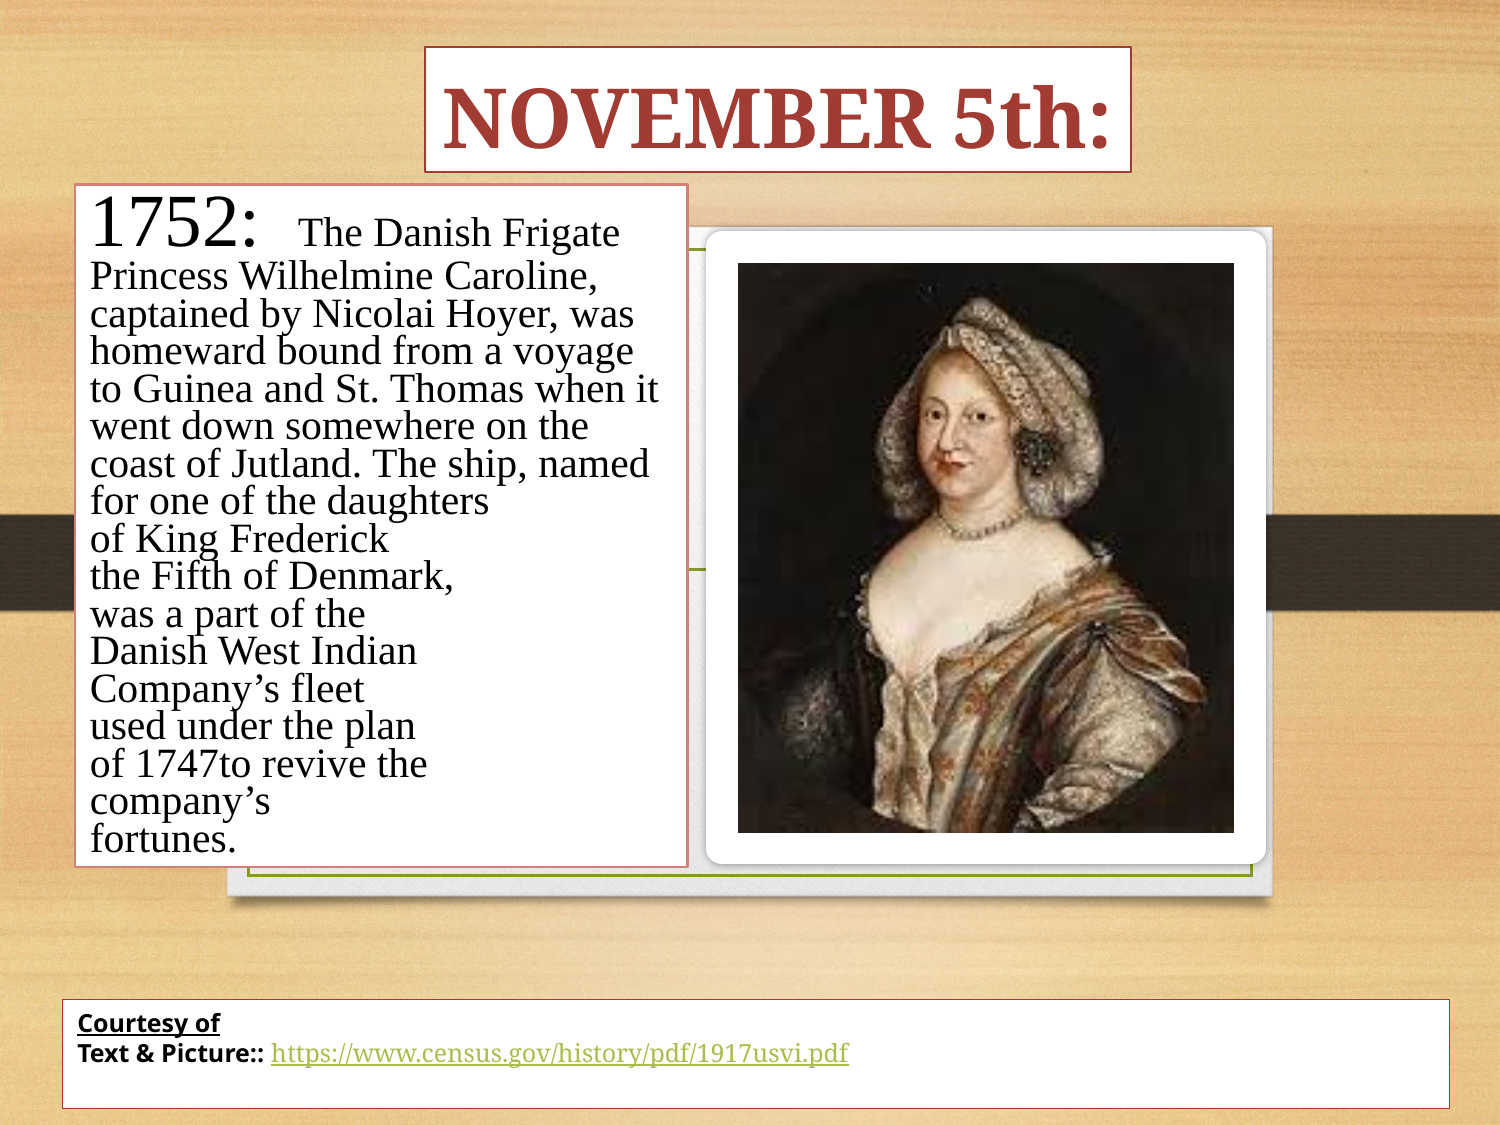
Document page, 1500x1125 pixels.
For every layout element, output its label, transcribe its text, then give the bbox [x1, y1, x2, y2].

text_box Courtesy of Text & Picture:: https://www.census.gov/history/pdf/1917usvi.pdf [62, 999, 1450, 1109]
picture [0, 0, 1500, 1125]
text_box 1752: The Danish Frigate Princess Wilhelmine Caroline, captained by Nicolai Hoyer, was homeward bound from a voyage to Guinea and St. Thomas when it went down somewhere on the coast of Jutland. The ship, named for one of the daughters of King Frederick the Fifth of Denmark, was a part of the Danish West Indian Company’s fleet used under the plan of 1747to revive the company’s fortunes. [74, 183, 689, 868]
text_box NOVEMBER 5th: [424, 46, 1132, 173]
